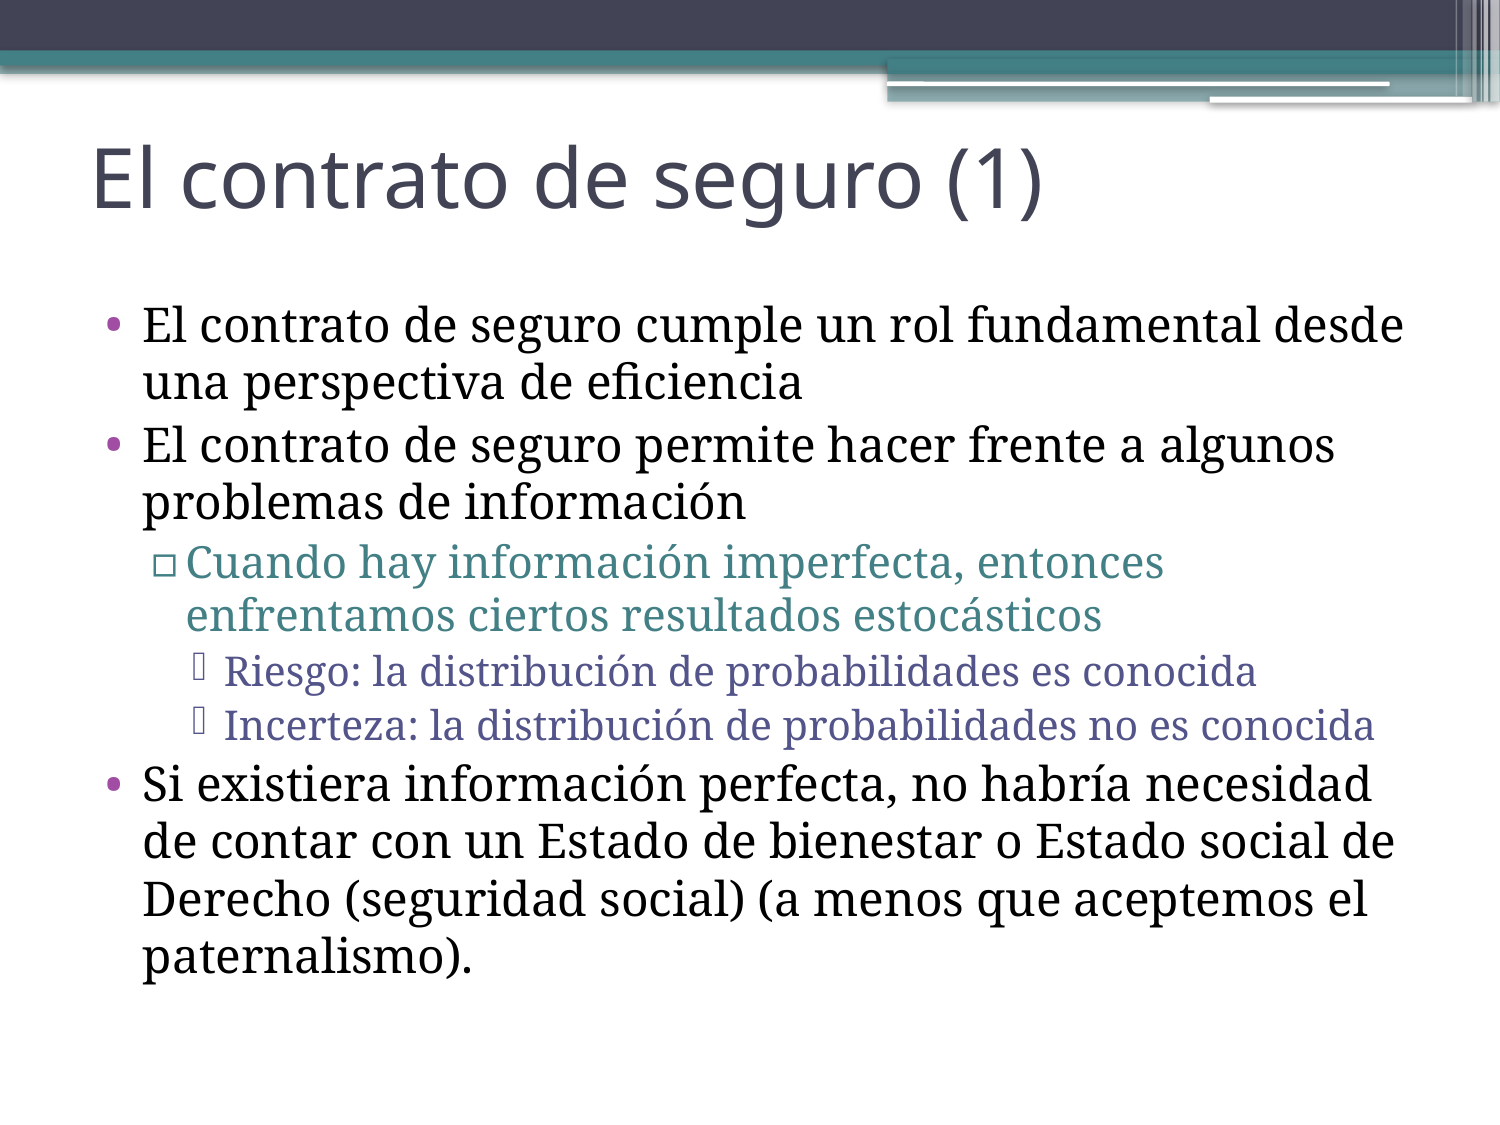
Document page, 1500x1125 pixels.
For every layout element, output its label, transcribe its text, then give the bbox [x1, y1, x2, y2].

list El contrato de seguro cumple un rol fundamental desde una perspectiva de eficiencia El contrato de seguro permite hacer frente a algunos problemas de información Cuando hay información imperfecta, entonces enfrentamos ciertos resultados estocásticos Riesgo: la distribución de probabilidades es conocida Incerteza: la distribución de probabilidades no es conocida Si existiera información perfecta, no habría necesidad de contar con un Estado de bienestar o Estado social de Derecho (seguridad social) (a menos que aceptemos el paternalismo). [75, 287, 1425, 1004]
title El contrato de seguro (1) [75, 87, 1425, 263]
